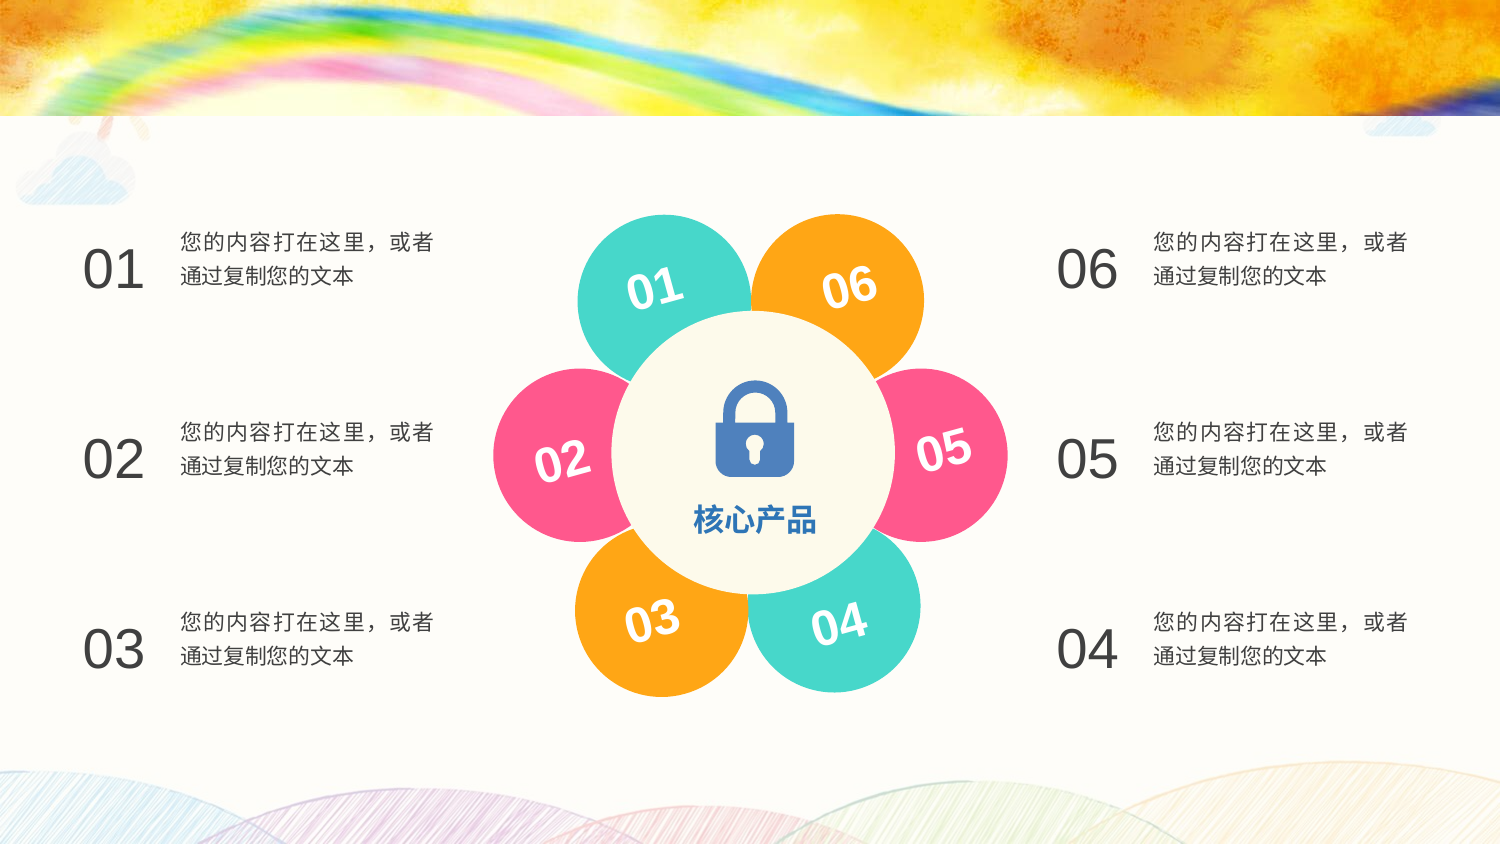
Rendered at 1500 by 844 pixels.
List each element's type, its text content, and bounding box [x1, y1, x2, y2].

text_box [574, 523, 749, 697]
text_box 您的内容打在这里，或者通过复制您的文本 [209, 403, 450, 487]
text_box 您的内容打在这里，或者通过复制您的文本 [1183, 403, 1424, 487]
text_box 01 [68, 204, 209, 307]
text_box 您的内容打在这里，或者通过复制您的文本 [209, 213, 450, 297]
text_box 您的内容打在这里，或者通过复制您的文本 [1183, 213, 1424, 297]
text_box [667, 387, 834, 493]
text_box 核心产品 [667, 493, 834, 523]
text_box 您的内容打在这里，或者通过复制您的文本 [1183, 593, 1424, 677]
text_box 04 [1041, 584, 1183, 688]
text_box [747, 519, 921, 693]
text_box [493, 368, 667, 542]
text_box 03 [68, 584, 209, 688]
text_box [751, 214, 925, 387]
text_box 05 [1041, 394, 1183, 498]
text_box [715, 387, 795, 477]
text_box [834, 368, 1008, 542]
text_box 06 [1041, 204, 1183, 307]
picture [0, 0, 1500, 116]
text_box 02 [68, 394, 209, 498]
text_box 您的内容打在这里，或者通过复制您的文本 [209, 593, 450, 677]
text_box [577, 214, 752, 389]
